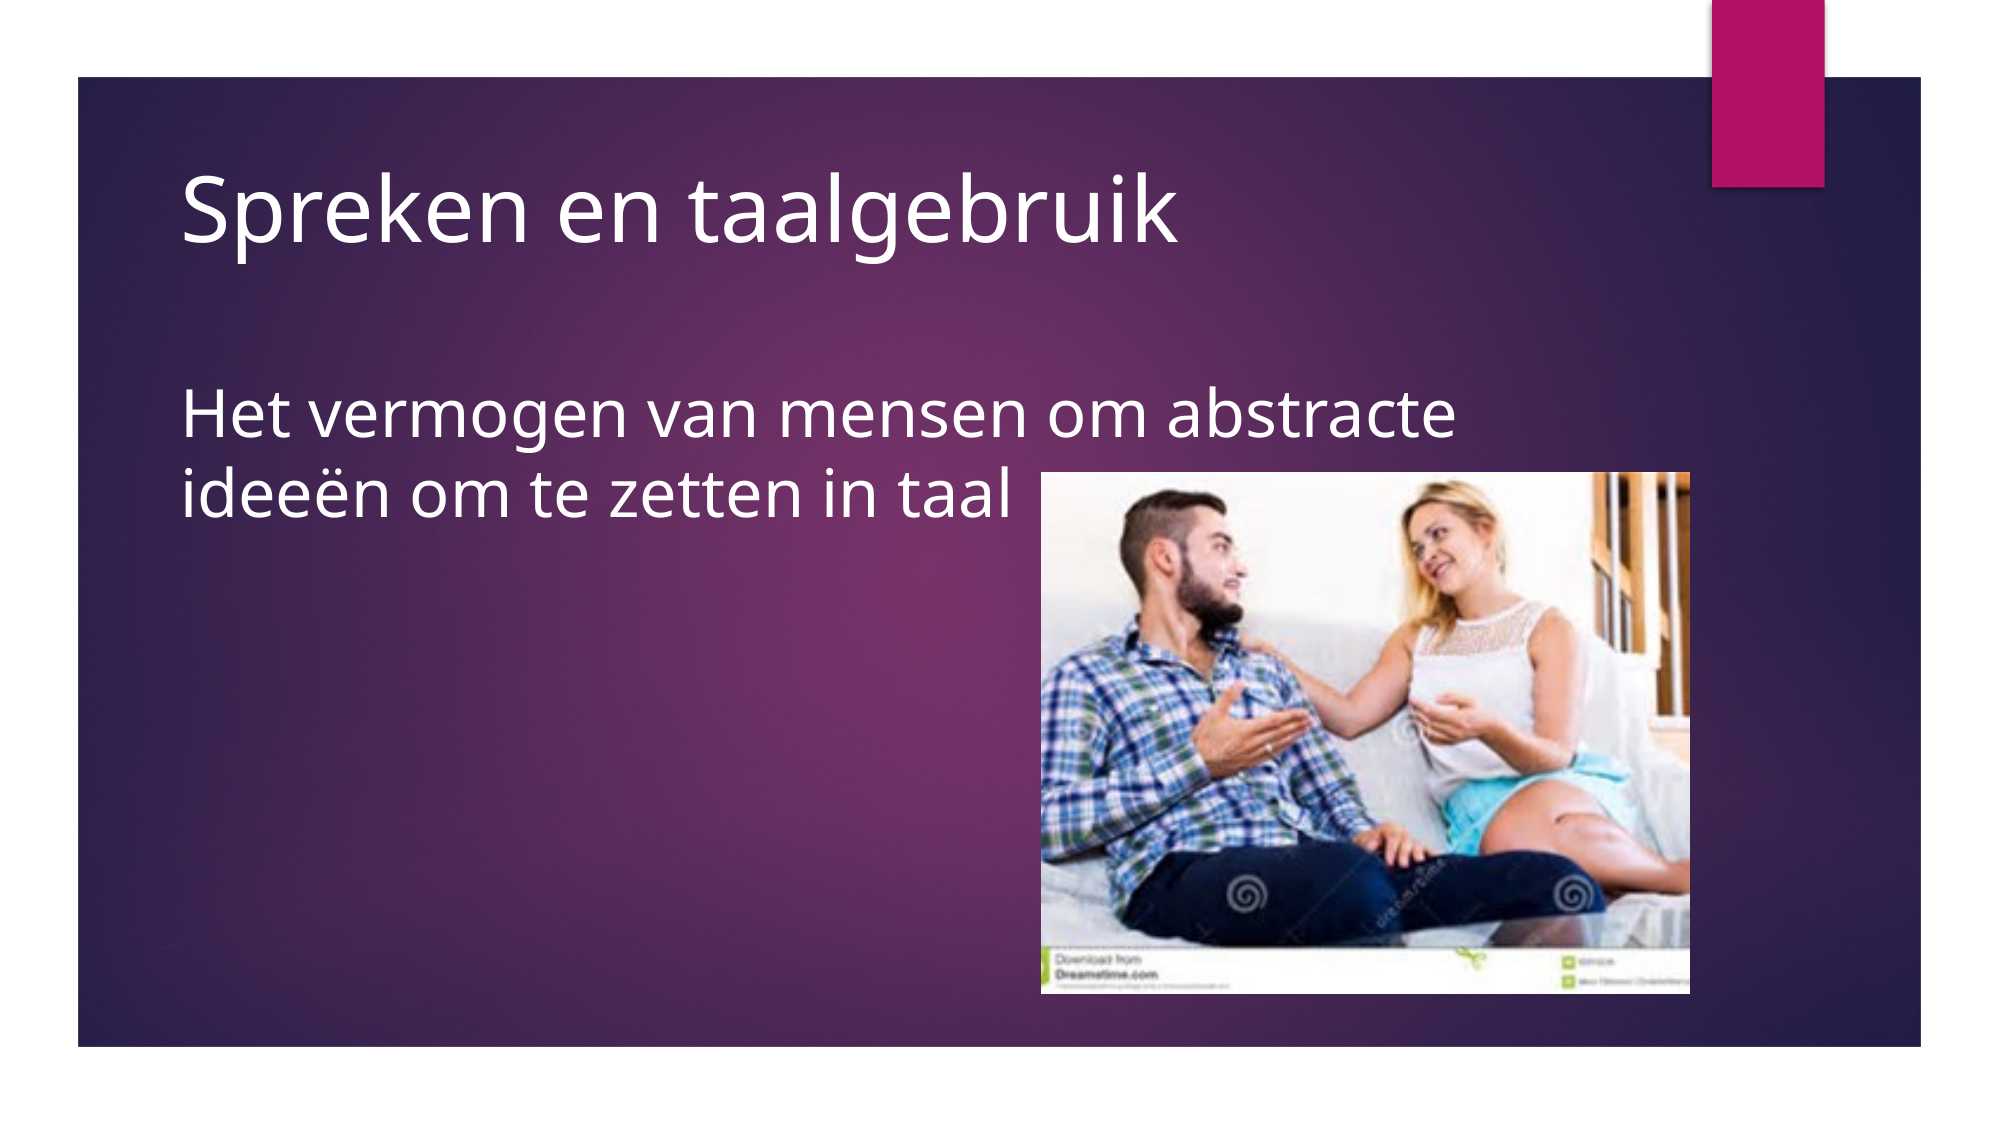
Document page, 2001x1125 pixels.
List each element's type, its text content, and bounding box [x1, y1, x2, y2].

picture [1040, 472, 1690, 994]
text_box Spreken en taalgebruik Het vermogen van mensen om abstracte ideeën om te zetten in taal [165, 143, 1690, 758]
